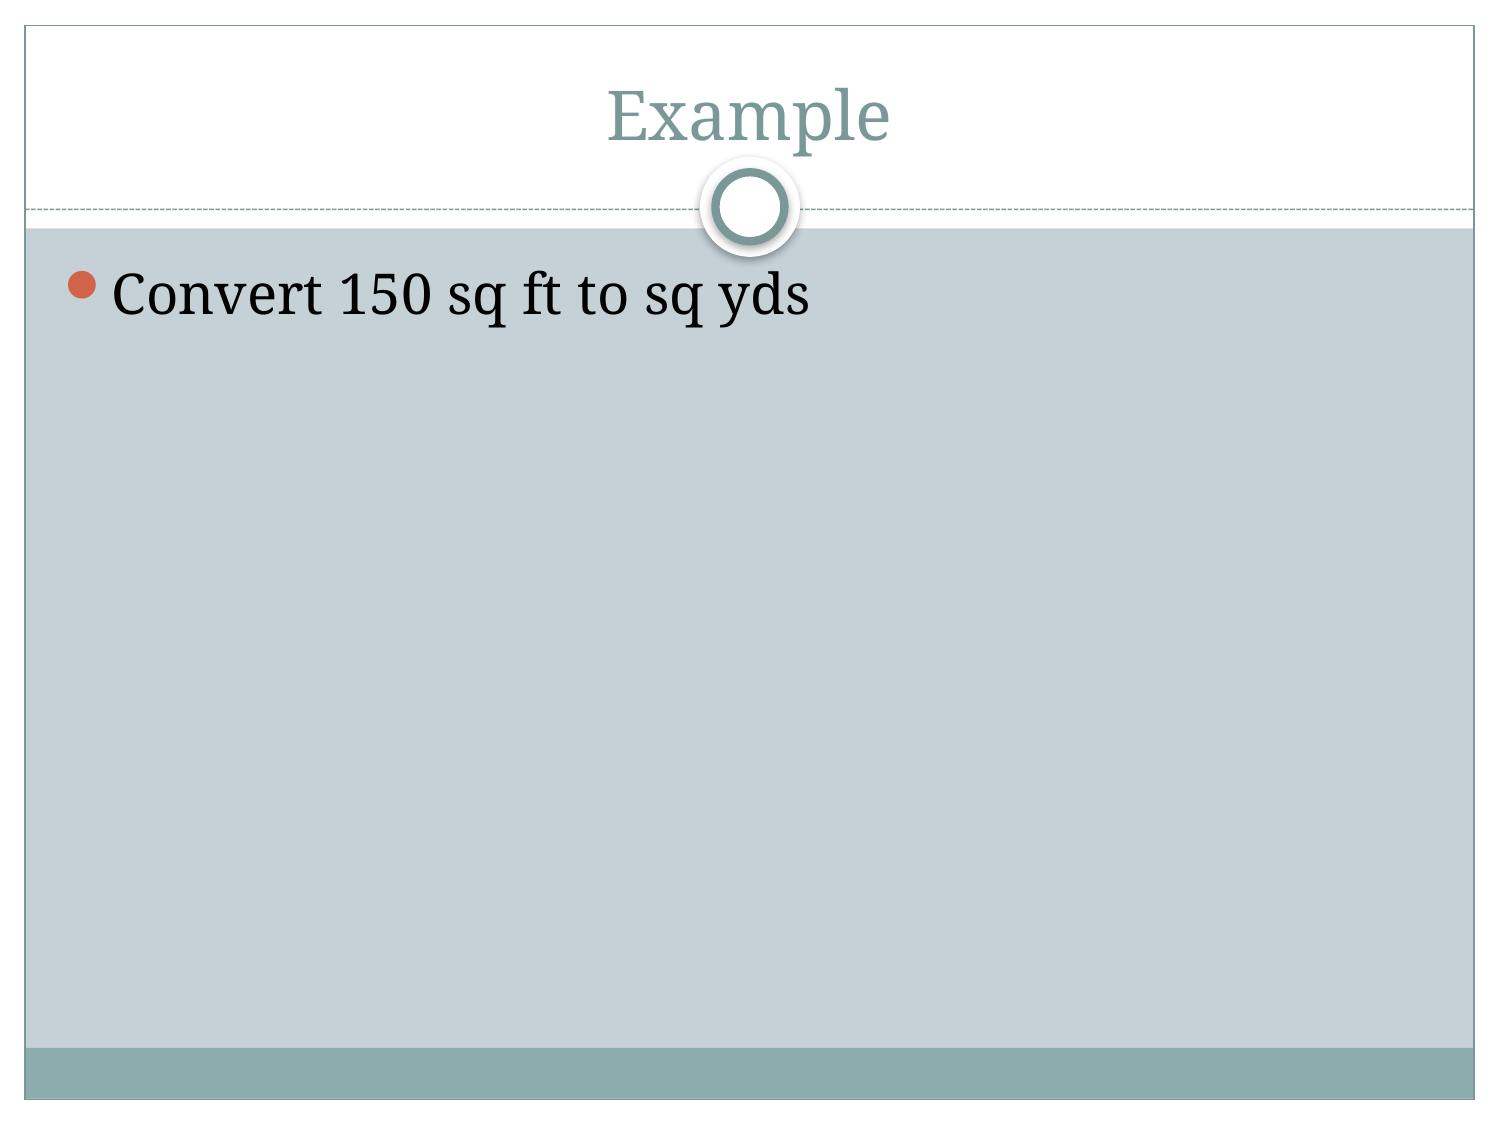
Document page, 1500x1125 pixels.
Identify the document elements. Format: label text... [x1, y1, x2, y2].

list Convert 150 sq ft to sq yds [49, 250, 1445, 1001]
title Example [49, 37, 1450, 162]
